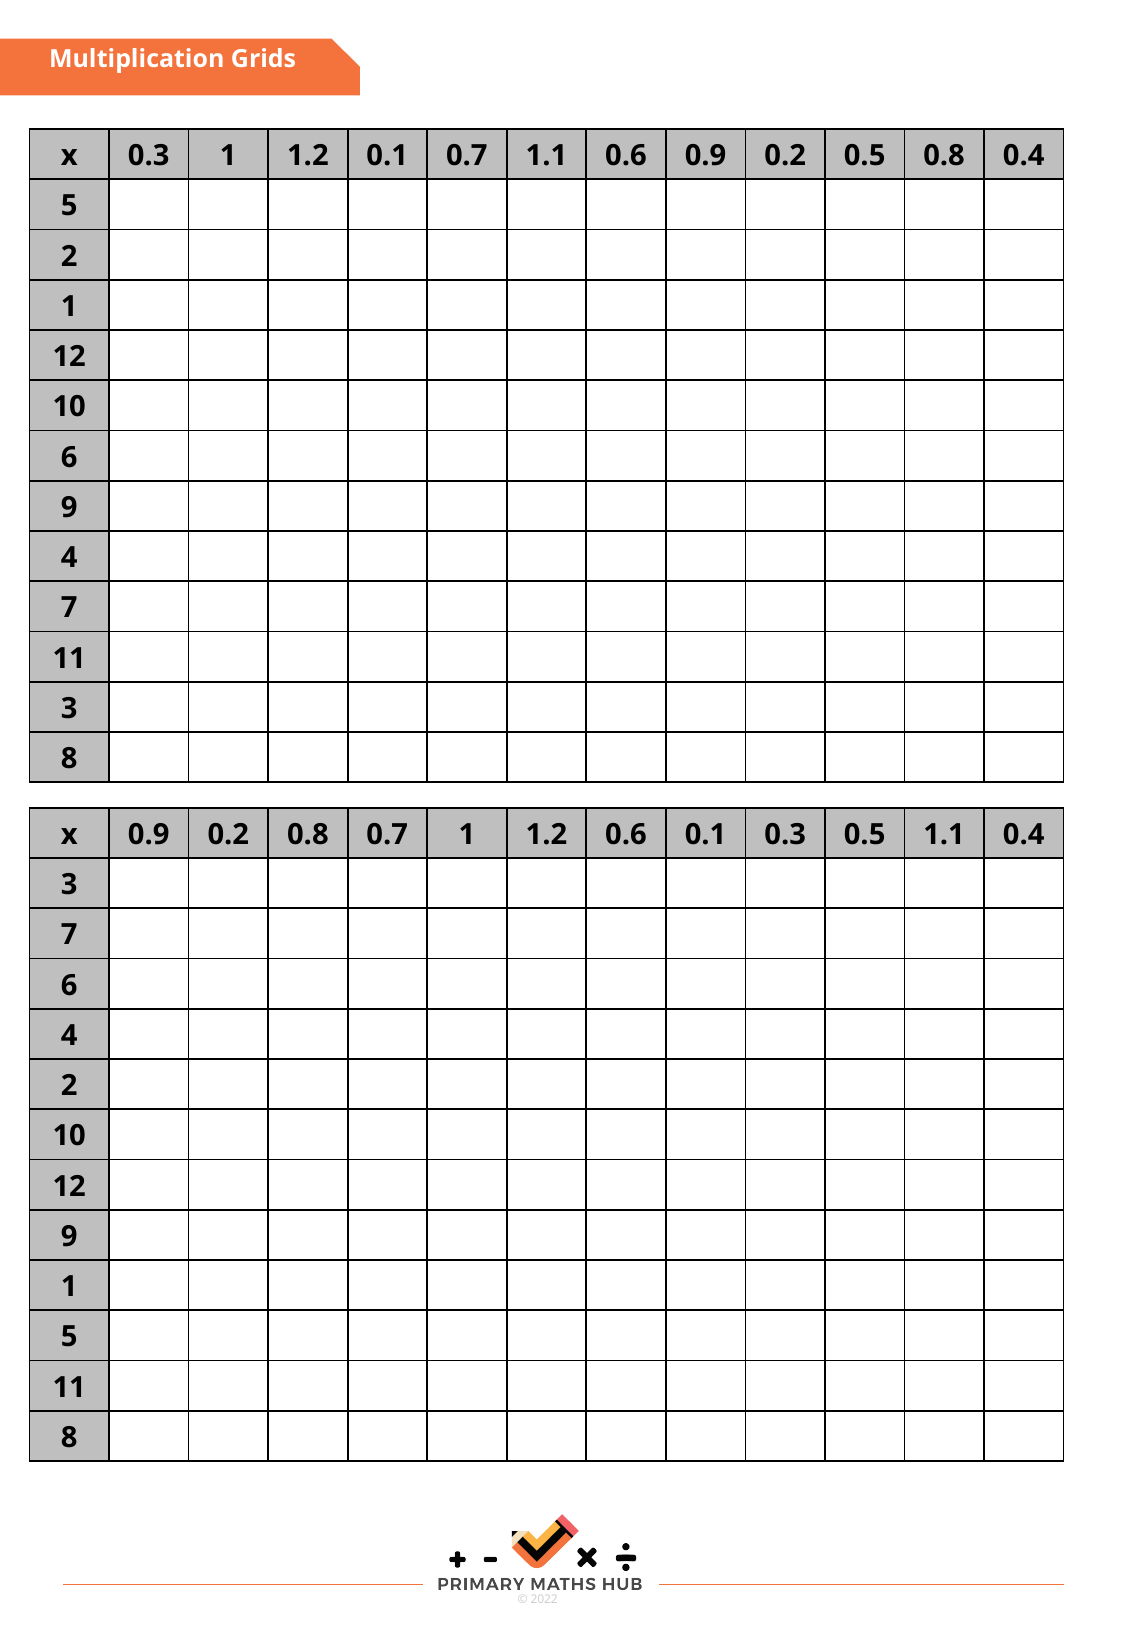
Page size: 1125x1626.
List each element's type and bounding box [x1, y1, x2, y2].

table_cell [826, 1261, 904, 1309]
table_cell [30, 959, 108, 1008]
table_cell [349, 959, 426, 1008]
table_cell [905, 859, 983, 907]
table_cell [905, 959, 983, 1008]
table_cell [110, 281, 188, 329]
table_cell [189, 582, 267, 631]
table_cell [905, 180, 983, 229]
table_cell [30, 532, 108, 580]
table_cell [189, 1110, 267, 1159]
table_cell [110, 1261, 188, 1309]
table_cell [30, 1160, 108, 1209]
table_header [746, 809, 824, 857]
table_cell [826, 1110, 904, 1159]
table_cell [587, 1160, 665, 1209]
picture [432, 1512, 648, 1597]
table_cell [508, 482, 585, 530]
table_cell [905, 632, 983, 681]
table_cell [667, 859, 745, 907]
table_cell [428, 959, 506, 1008]
table_cell [428, 281, 506, 329]
table_cell [905, 1010, 983, 1058]
table_cell [667, 431, 745, 480]
table_cell [826, 683, 904, 731]
table_cell [985, 431, 1063, 480]
table_cell [269, 230, 347, 279]
table_cell [826, 733, 904, 781]
table_cell [428, 1160, 506, 1209]
table_cell [905, 1060, 983, 1108]
table_header [110, 809, 188, 857]
table_cell [269, 1211, 347, 1259]
table_cell [110, 1110, 188, 1159]
table_cell [349, 331, 426, 379]
table_cell [826, 1211, 904, 1259]
table_cell [746, 582, 824, 631]
table_cell [349, 1010, 426, 1058]
table_cell [985, 532, 1063, 580]
table_cell [110, 733, 188, 781]
table_cell [746, 1160, 824, 1209]
table_cell [826, 909, 904, 958]
table_cell [269, 1010, 347, 1058]
table_cell [667, 1010, 745, 1058]
table_cell [667, 1311, 745, 1360]
table_cell [826, 1160, 904, 1209]
table_cell [985, 632, 1063, 681]
table_cell [826, 632, 904, 681]
table_cell [667, 1110, 745, 1159]
table_cell [667, 1060, 745, 1108]
table_cell [746, 381, 824, 430]
table_cell [746, 1311, 824, 1360]
table_cell [985, 1311, 1063, 1360]
table_cell [110, 683, 188, 731]
table_cell [826, 1060, 904, 1108]
table_cell [428, 909, 506, 958]
table_cell [189, 1010, 267, 1058]
table_cell [428, 733, 506, 781]
table_cell [587, 431, 665, 480]
table_cell [428, 381, 506, 430]
table_cell [428, 1211, 506, 1259]
table_cell [905, 733, 983, 781]
table_cell [905, 1412, 983, 1460]
table_cell [985, 1211, 1063, 1259]
table_cell [667, 180, 745, 229]
table_cell [905, 1311, 983, 1360]
table_cell [110, 381, 188, 430]
table_header [30, 130, 108, 178]
table_cell [905, 532, 983, 580]
table_cell [746, 1110, 824, 1159]
table_header [428, 809, 506, 857]
table_cell [826, 1311, 904, 1360]
table_cell [667, 482, 745, 530]
table_cell [985, 281, 1063, 329]
table_cell [30, 582, 108, 631]
table_cell [508, 1010, 585, 1058]
table_header [746, 130, 824, 178]
table_cell [667, 632, 745, 681]
table_cell [349, 1261, 426, 1309]
table_header [269, 130, 347, 178]
table_cell [30, 1060, 108, 1108]
table_cell [667, 1211, 745, 1259]
table_cell [587, 1412, 665, 1460]
table_cell [587, 1261, 665, 1309]
table_cell [587, 381, 665, 430]
table_cell [30, 1261, 108, 1309]
table_header [189, 809, 267, 857]
table_cell [189, 859, 267, 907]
table_cell [189, 909, 267, 958]
table_cell [508, 230, 585, 279]
table_cell [985, 331, 1063, 379]
table_cell [110, 431, 188, 480]
table_cell [667, 281, 745, 329]
table_cell [349, 1412, 426, 1460]
table_cell [905, 431, 983, 480]
table_cell [746, 230, 824, 279]
table_cell [746, 909, 824, 958]
table_cell [189, 281, 267, 329]
table_header [826, 809, 904, 857]
table_cell [110, 1361, 188, 1410]
table_cell [349, 431, 426, 480]
table_cell [269, 959, 347, 1008]
table_cell [508, 1361, 585, 1410]
table_cell [746, 281, 824, 329]
table_cell [349, 582, 426, 631]
table_cell [826, 959, 904, 1008]
table_cell [746, 532, 824, 580]
table_cell [746, 1412, 824, 1460]
table_cell [587, 532, 665, 580]
table_cell [349, 1060, 426, 1108]
table_header [667, 809, 745, 857]
table_cell [587, 1311, 665, 1360]
table_cell [110, 959, 188, 1008]
table_header [189, 130, 267, 178]
table_cell [110, 1211, 188, 1259]
table_cell [349, 909, 426, 958]
table_cell [826, 431, 904, 480]
table_cell [508, 381, 585, 430]
table_header [110, 130, 188, 178]
table_cell [269, 281, 347, 329]
table_cell [269, 733, 347, 781]
table_cell [428, 1261, 506, 1309]
text_box [429, 1584, 646, 1614]
table_cell [428, 532, 506, 580]
table_cell [349, 1160, 426, 1209]
table_cell [189, 331, 267, 379]
table_cell [349, 1361, 426, 1410]
table_cell [428, 431, 506, 480]
table_header [826, 130, 904, 178]
table_cell [30, 381, 108, 430]
table_cell [110, 909, 188, 958]
table_cell [30, 1110, 108, 1159]
table_cell [189, 1160, 267, 1209]
table_cell [667, 683, 745, 731]
table_cell [269, 909, 347, 958]
table_cell [428, 1361, 506, 1410]
table_cell [428, 632, 506, 681]
table_cell [30, 1211, 108, 1259]
table_cell [905, 1160, 983, 1209]
table_cell [508, 1412, 585, 1460]
table_cell [110, 1160, 188, 1209]
table_cell [30, 331, 108, 379]
table_cell [587, 1361, 665, 1410]
table_cell [826, 1361, 904, 1410]
table_cell [30, 431, 108, 480]
table_cell [826, 859, 904, 907]
table_cell [30, 1311, 108, 1360]
table_cell [189, 733, 267, 781]
table_cell [269, 1110, 347, 1159]
table_cell [349, 180, 426, 229]
table_cell [667, 909, 745, 958]
table_header [508, 130, 585, 178]
table_cell [587, 482, 665, 530]
table_cell [826, 1010, 904, 1058]
table_cell [30, 683, 108, 731]
table_cell [905, 1261, 983, 1309]
table_cell [985, 230, 1063, 279]
table_cell [667, 1361, 745, 1410]
table_cell [985, 1160, 1063, 1209]
table_cell [428, 859, 506, 907]
table_cell [905, 683, 983, 731]
table_cell [508, 733, 585, 781]
table_cell [587, 959, 665, 1008]
table_cell [905, 1361, 983, 1410]
table_cell [30, 230, 108, 279]
table_cell [189, 431, 267, 480]
table_cell [269, 532, 347, 580]
table_cell [985, 909, 1063, 958]
table_cell [508, 1311, 585, 1360]
table_cell [746, 733, 824, 781]
table_cell [905, 582, 983, 631]
table_cell [587, 683, 665, 731]
table_cell [587, 909, 665, 958]
table_cell [189, 1211, 267, 1259]
table_cell [746, 482, 824, 530]
table_cell [985, 1010, 1063, 1058]
table_cell [269, 1361, 347, 1410]
table_cell [826, 230, 904, 279]
table_cell [508, 1261, 585, 1309]
table_cell [508, 683, 585, 731]
table_cell [746, 683, 824, 731]
table_cell [269, 1261, 347, 1309]
table_cell [110, 482, 188, 530]
table_header [508, 809, 585, 857]
table_cell [349, 1311, 426, 1360]
table_cell [30, 632, 108, 681]
table_cell [905, 1211, 983, 1259]
table_cell [30, 482, 108, 530]
table_cell [826, 381, 904, 430]
table_cell [30, 733, 108, 781]
table_cell [985, 381, 1063, 430]
table_cell [587, 331, 665, 379]
table_cell [826, 1412, 904, 1460]
table_cell [905, 482, 983, 530]
table_cell [508, 281, 585, 329]
table_cell [587, 632, 665, 681]
table_cell [508, 1110, 585, 1159]
table_cell [746, 859, 824, 907]
table_cell [985, 582, 1063, 631]
table_cell [587, 1060, 665, 1108]
table_cell [349, 733, 426, 781]
table_cell [587, 1211, 665, 1259]
table_cell [30, 909, 108, 958]
table_header [587, 130, 665, 178]
table_cell [269, 582, 347, 631]
table_cell [189, 482, 267, 530]
table_cell [349, 281, 426, 329]
table_cell [985, 1060, 1063, 1108]
table_cell [428, 1060, 506, 1108]
table_cell [189, 1412, 267, 1460]
table_cell [985, 733, 1063, 781]
table_cell [189, 381, 267, 430]
table_cell [826, 482, 904, 530]
table_cell [269, 331, 347, 379]
table_cell [189, 959, 267, 1008]
table_cell [985, 1412, 1063, 1460]
table_header [985, 130, 1063, 178]
table_cell [508, 1211, 585, 1259]
table_cell [189, 180, 267, 229]
table_cell [110, 331, 188, 379]
table_cell [30, 859, 108, 907]
table_cell [508, 909, 585, 958]
table_cell [189, 1311, 267, 1360]
table_cell [269, 381, 347, 430]
table_cell [508, 180, 585, 229]
table_cell [746, 1261, 824, 1309]
table_cell [349, 1211, 426, 1259]
table_cell [508, 859, 585, 907]
table_cell [269, 431, 347, 480]
table_cell [349, 683, 426, 731]
table_cell [428, 1412, 506, 1460]
table_header [905, 130, 983, 178]
table_cell [269, 482, 347, 530]
table_cell [269, 859, 347, 907]
table_cell [428, 1311, 506, 1360]
table_cell [110, 632, 188, 681]
table_cell [269, 180, 347, 229]
table_header [667, 130, 745, 178]
table_cell [826, 180, 904, 229]
table_cell [985, 1361, 1063, 1410]
table_cell [189, 230, 267, 279]
table_cell [110, 1311, 188, 1360]
table_cell [189, 1060, 267, 1108]
table_header [428, 130, 506, 178]
table_header [905, 809, 983, 857]
table_cell [30, 1361, 108, 1410]
table_cell [110, 1412, 188, 1460]
table_cell [746, 1361, 824, 1410]
table_cell [905, 230, 983, 279]
table_cell [985, 683, 1063, 731]
table_cell [985, 859, 1063, 907]
table_cell [905, 909, 983, 958]
table_cell [110, 1060, 188, 1108]
table_cell [587, 582, 665, 631]
table_cell [985, 482, 1063, 530]
table_cell [826, 532, 904, 580]
table_cell [587, 230, 665, 279]
table_cell [349, 859, 426, 907]
table_cell [667, 532, 745, 580]
table_cell [428, 482, 506, 530]
table_cell [746, 331, 824, 379]
table_cell [587, 1110, 665, 1159]
table_cell [826, 582, 904, 631]
table_cell [30, 281, 108, 329]
table_cell [746, 959, 824, 1008]
table_cell [349, 381, 426, 430]
table_cell [269, 632, 347, 681]
table_cell [30, 180, 108, 229]
table_header [269, 809, 347, 857]
table_cell [667, 331, 745, 379]
table_cell [985, 959, 1063, 1008]
table_cell [667, 1160, 745, 1209]
table_cell [746, 1211, 824, 1259]
table_cell [905, 281, 983, 329]
table_cell [110, 230, 188, 279]
table_cell [746, 180, 824, 229]
table_cell [508, 431, 585, 480]
table_cell [587, 180, 665, 229]
table_cell [269, 683, 347, 731]
table_cell [905, 331, 983, 379]
table_cell [349, 632, 426, 681]
table_cell [667, 1412, 745, 1460]
table_cell [746, 632, 824, 681]
table_cell [985, 1110, 1063, 1159]
table_cell [587, 859, 665, 907]
table_cell [667, 230, 745, 279]
table_cell [269, 1160, 347, 1209]
table_cell [508, 532, 585, 580]
table_header [985, 809, 1063, 857]
table_cell [985, 1261, 1063, 1309]
table_cell [189, 683, 267, 731]
table_cell [428, 582, 506, 631]
table_cell [667, 959, 745, 1008]
table_header [349, 809, 426, 857]
table_cell [905, 381, 983, 430]
table_cell [269, 1311, 347, 1360]
text_box [0, 37, 361, 97]
table_cell [110, 532, 188, 580]
table_cell [110, 582, 188, 631]
table_cell [746, 1060, 824, 1108]
table_cell [269, 1060, 347, 1108]
table_cell [30, 1412, 108, 1460]
table_cell [508, 1160, 585, 1209]
table_cell [508, 632, 585, 681]
table_cell [110, 859, 188, 907]
table_cell [587, 1010, 665, 1058]
table_cell [349, 230, 426, 279]
table_cell [110, 1010, 188, 1058]
table_cell [428, 230, 506, 279]
table_cell [508, 582, 585, 631]
table_cell [508, 1060, 585, 1108]
table_cell [667, 582, 745, 631]
table_cell [428, 331, 506, 379]
table_cell [349, 482, 426, 530]
table_cell [189, 632, 267, 681]
table_cell [30, 1010, 108, 1058]
table_cell [746, 431, 824, 480]
table_cell [189, 532, 267, 580]
table_cell [428, 1010, 506, 1058]
table_header [349, 130, 426, 178]
table_cell [189, 1361, 267, 1410]
table_cell [667, 381, 745, 430]
table_cell [508, 331, 585, 379]
table_cell [428, 683, 506, 731]
table_cell [110, 180, 188, 229]
table_cell [428, 1110, 506, 1159]
table_cell [746, 1010, 824, 1058]
table_cell [587, 281, 665, 329]
table_cell [985, 180, 1063, 229]
table_cell [349, 1110, 426, 1159]
table_cell [826, 331, 904, 379]
table_cell [587, 733, 665, 781]
table_cell [905, 1110, 983, 1159]
table_cell [667, 1261, 745, 1309]
table_cell [667, 733, 745, 781]
table_cell [189, 1261, 267, 1309]
table_cell [508, 959, 585, 1008]
table_cell [349, 532, 426, 580]
table_header [587, 809, 665, 857]
table_cell [826, 281, 904, 329]
table_cell [428, 180, 506, 229]
table_header [30, 809, 108, 857]
table_cell [269, 1412, 347, 1460]
